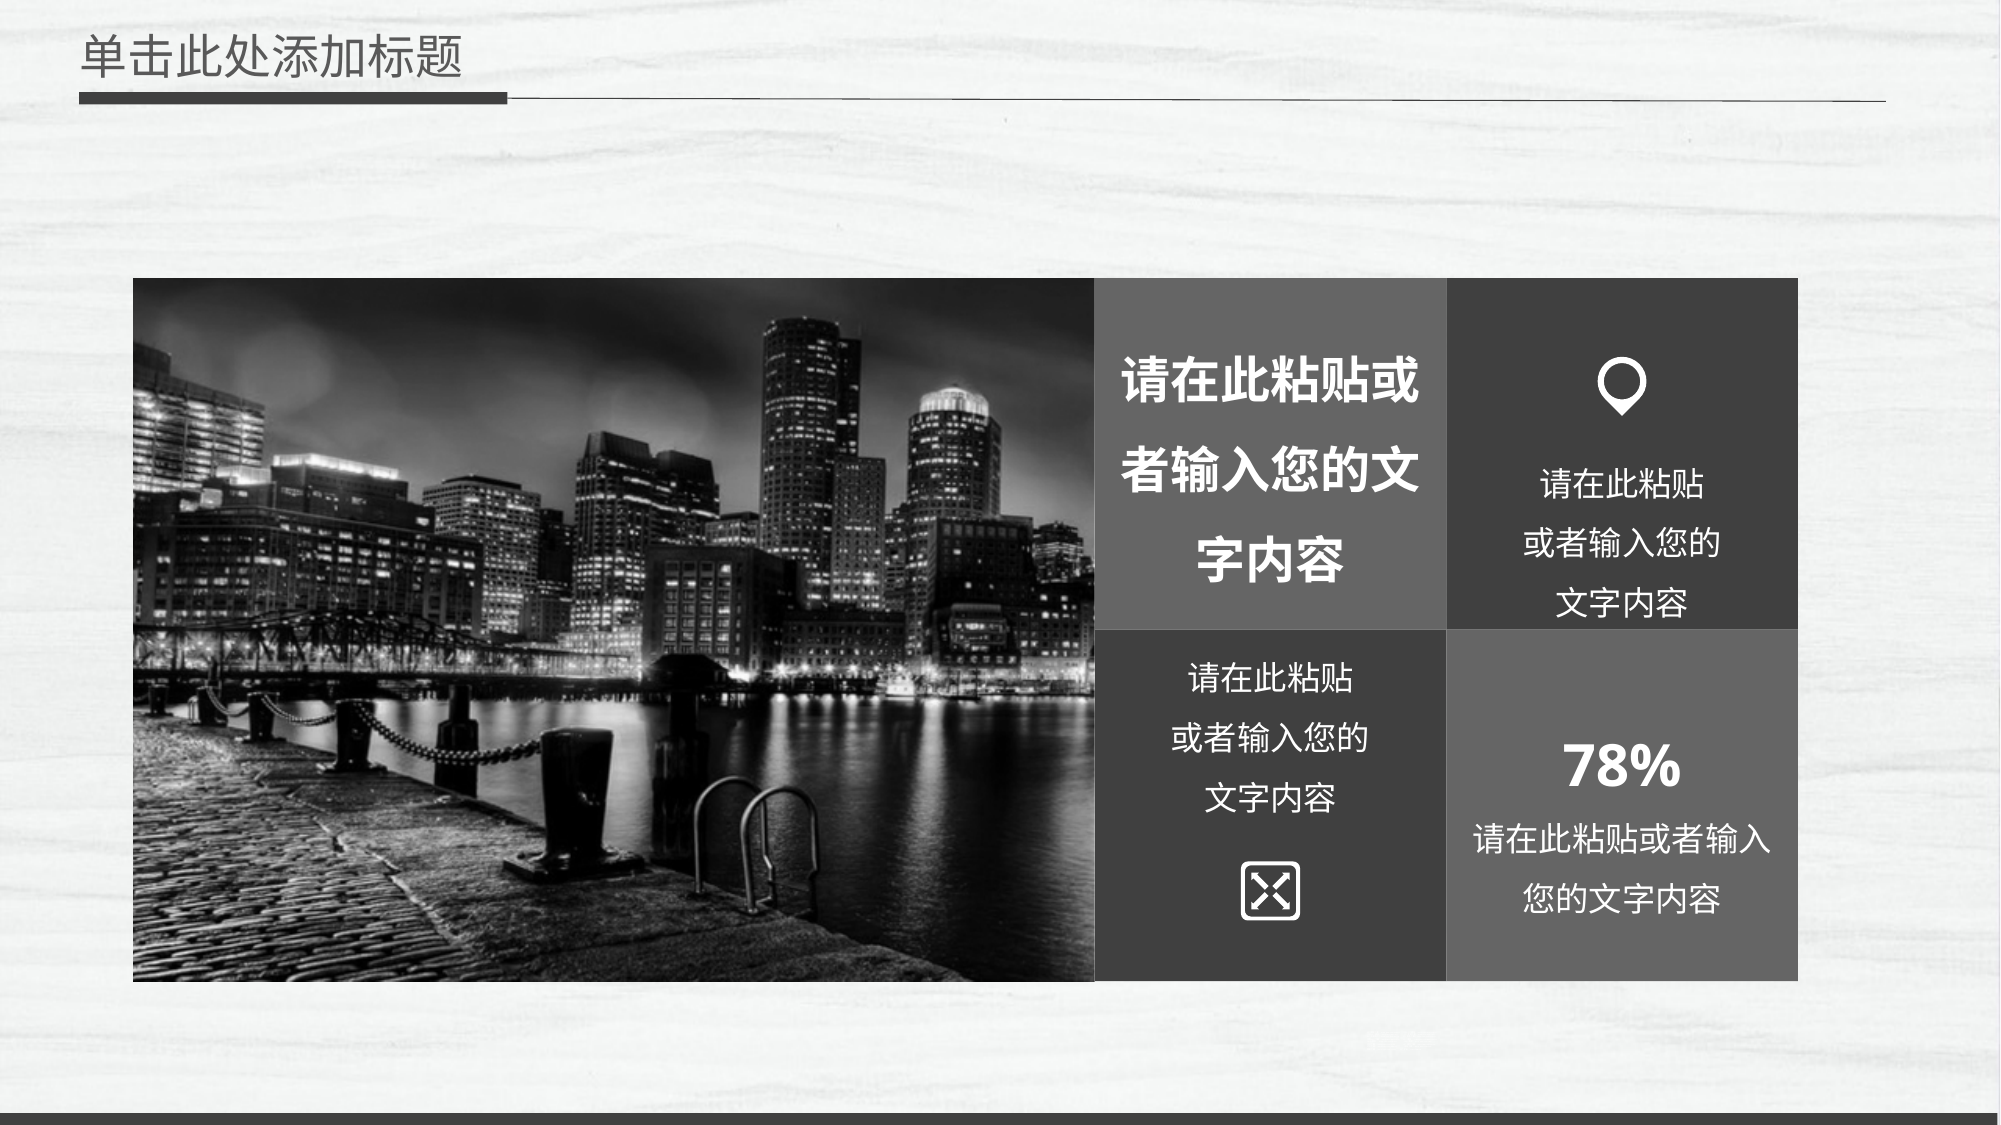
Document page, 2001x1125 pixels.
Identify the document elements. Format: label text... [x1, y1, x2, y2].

text_box 请在此粘贴或者输入您的文字内容 [1096, 277, 1445, 629]
text_box [132, 277, 1096, 982]
picture [0, 0, 2001, 1125]
text_box [1239, 860, 1302, 922]
text_box 请在此粘贴 或者输入您的 文字内容 [1096, 629, 1445, 982]
text_box 请在此粘贴 或者输入您的 文字内容 [1445, 277, 1799, 629]
text_box 78% 请在此粘贴或者输入您的文字内容 [1445, 629, 1799, 982]
text_box 单击此处添加标题 [64, 15, 522, 95]
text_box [507, 98, 1886, 102]
text_box [0, 1112, 1998, 1125]
text_box [1596, 355, 1648, 418]
text_box [78, 95, 508, 105]
